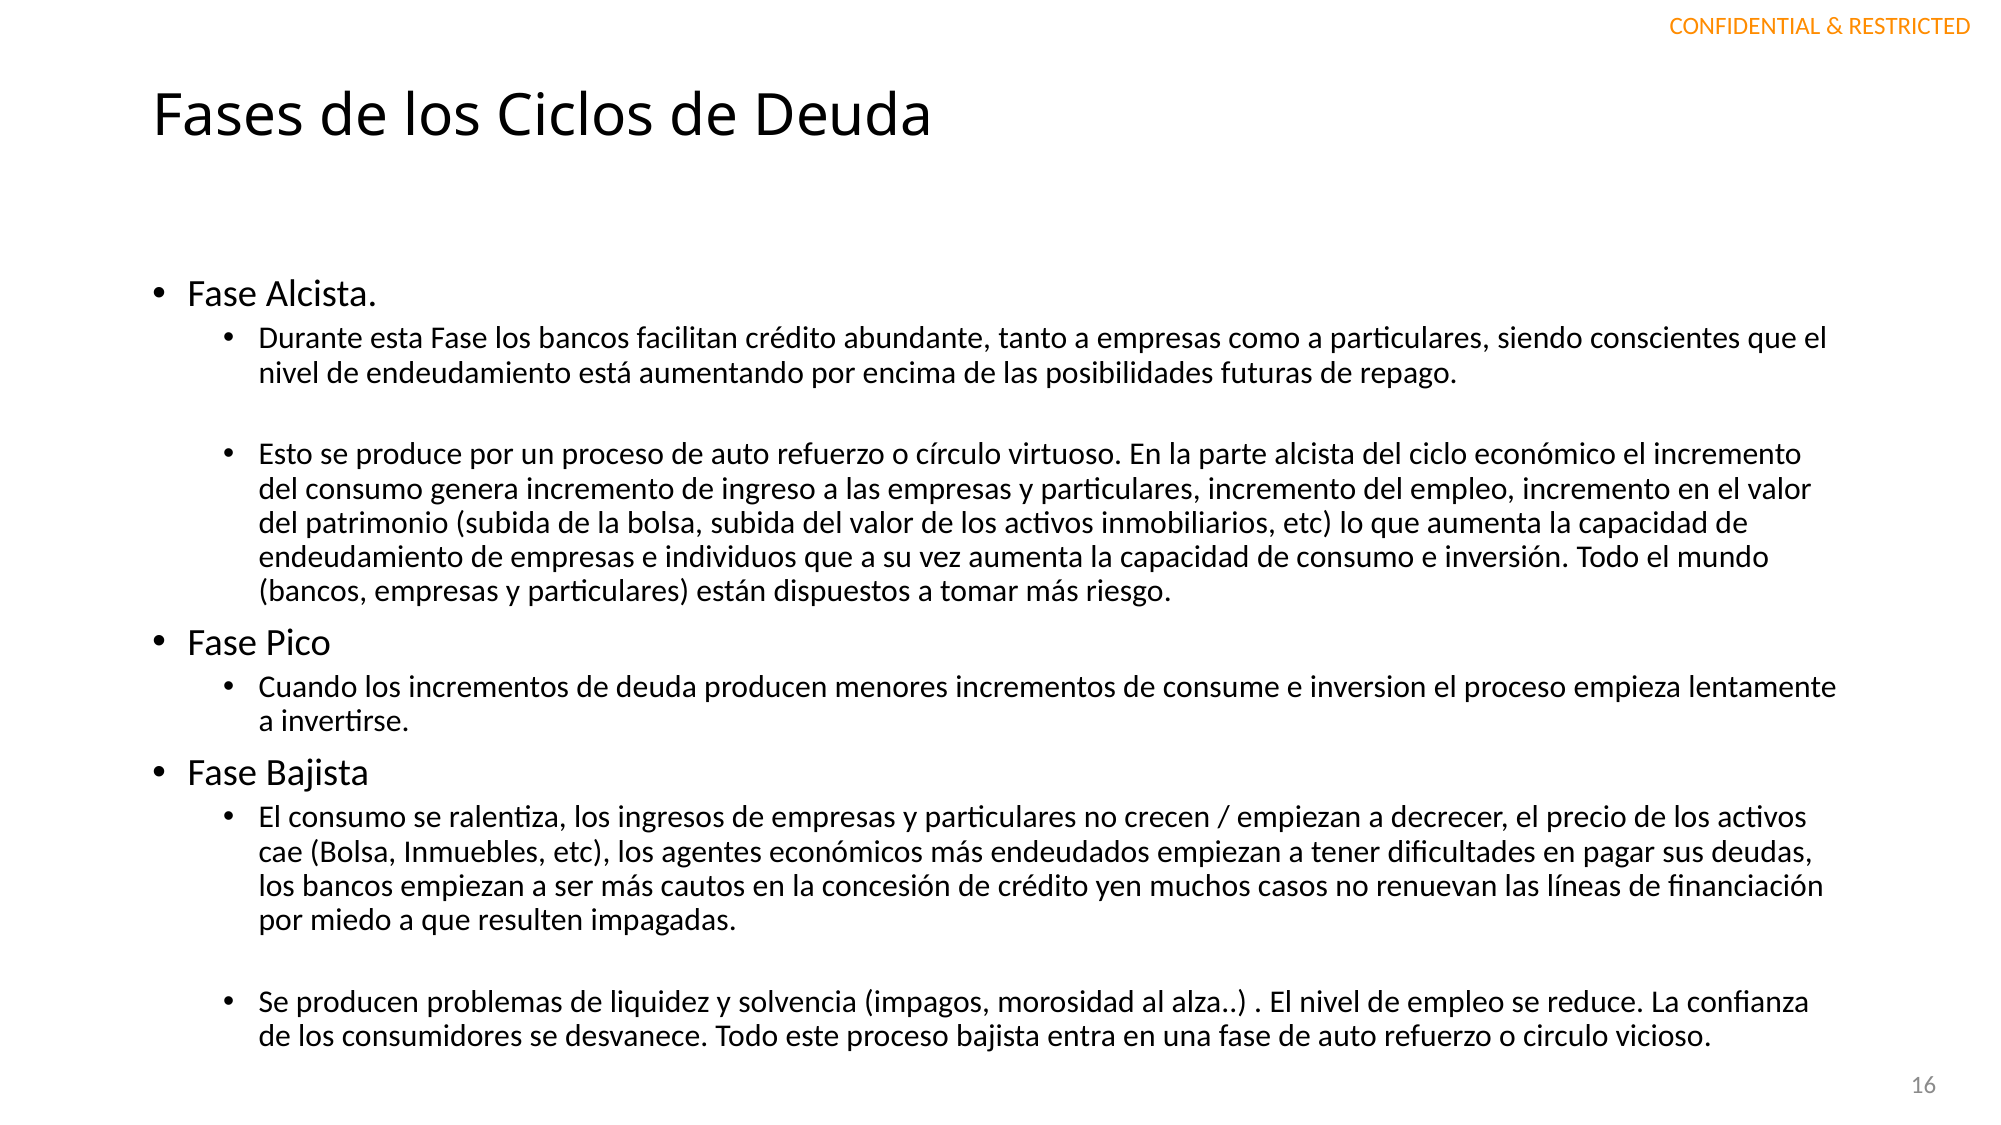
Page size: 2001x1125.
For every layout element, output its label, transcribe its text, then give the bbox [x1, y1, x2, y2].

title Fases de los Ciclos de Deuda [137, 59, 1863, 174]
footer 16 [1895, 1054, 1952, 1114]
list Fase Alcista. Durante esta Fase los bancos facilitan crédito abundante, tanto a empresas como a particulares, siendo conscientes que el nivel de endeudamiento está aumentando por encima de las posibilidades futuras de repago. Esto se produce por un proceso de auto refuerzo o círculo virtuoso. En la parte alcista del ciclo económico el incremento del consumo genera incremento de ingreso a las empresas y particulares, incremento del empleo, incremento en el valor del patrimonio (subida de la bolsa, subida del valor de los activos inmobiliarios, etc) lo que aumenta la capacidad de endeudamiento de empresas e individuos que a su vez aumenta la capacidad de consumo e inversión. Todo el mundo (bancos, empresas y particulares) están dispuestos a tomar más riesgo. Fase Pico Cuando los incrementos de deuda producen menores incrementos de consume e inversion el proceso empieza lentamente a invertirse. Fase Bajista El consumo se ralentiza, los ingresos de empresas y particulares no crecen / empiezan a decrecer, el precio de los activos cae (Bolsa, Inmuebles, etc), los agentes económicos más endeudados empiezan a tener dificultades en pagar sus deudas, los bancos empiezan a ser más cautos en la concesión de crédito yen muchos casos no renuevan las líneas de financiación por miedo a que resulten impagadas. Se producen problemas de liquidez y solvencia (impagos, morosidad al alza..) . El nivel de empleo se reduce. La confianza de los consumidores se desvanece. Todo este proceso bajista entra en una fase de auto refuerzo o circulo vicioso. [137, 265, 1863, 1066]
